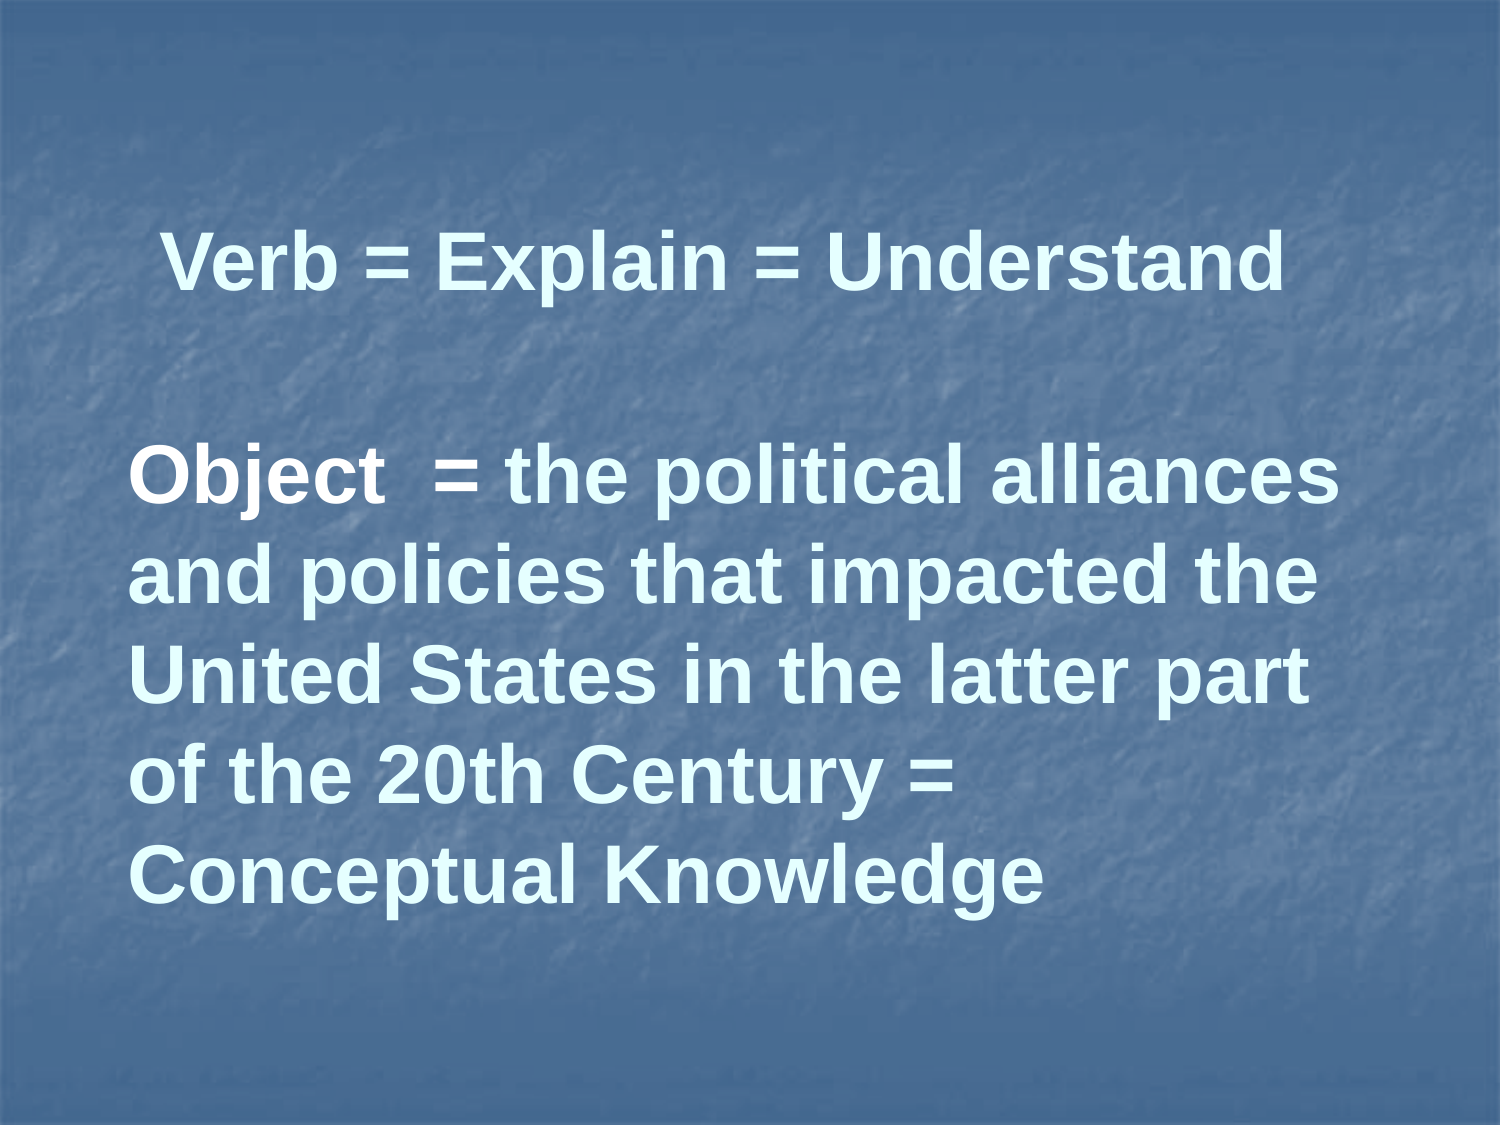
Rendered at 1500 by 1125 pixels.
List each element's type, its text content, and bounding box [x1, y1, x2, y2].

text_box [459, 843, 1175, 904]
text_box Object = the political alliances and policies that impacted the United States in the latter part of the 20th Century = Conceptual Knowledge [112, 412, 1413, 928]
text_box Verb = Explain = Understand [75, 200, 1435, 315]
